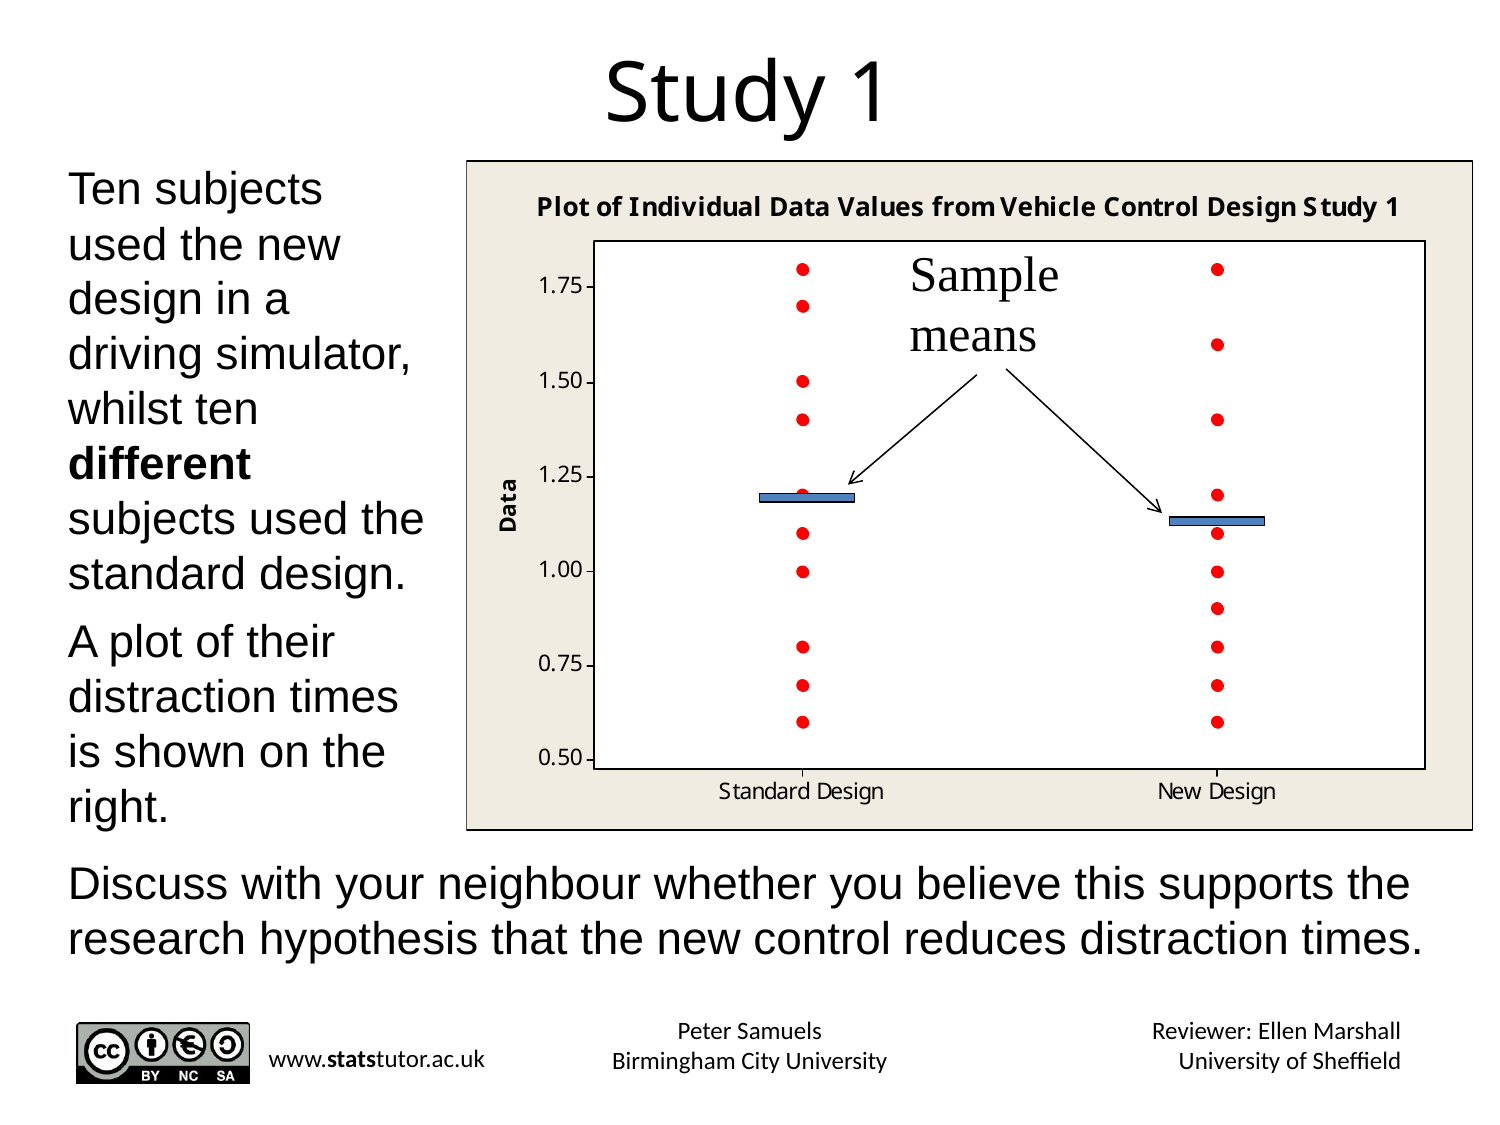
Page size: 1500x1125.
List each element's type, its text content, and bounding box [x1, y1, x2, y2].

text_box Discuss with your neighbour whether you believe this supports the research hypothesis that the new control reduces distraction times. [53, 845, 1459, 971]
text_box Ten subjects used the new design in a driving simulator, whilst ten different subjects used the standard design. A plot of their distraction times is shown on the right. [53, 151, 443, 839]
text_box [1012, 363, 1156, 520]
picture [76, 1022, 251, 1084]
title Study 1 [112, 42, 1388, 134]
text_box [847, 374, 978, 485]
text_box Peter Samuels Birmingham City University [549, 1007, 951, 1083]
text_box Reviewer: Ellen Marshall University of Sheffield [1038, 1007, 1417, 1083]
text_box www.statstutor.ac.uk [254, 1035, 538, 1080]
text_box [466, 160, 1475, 833]
